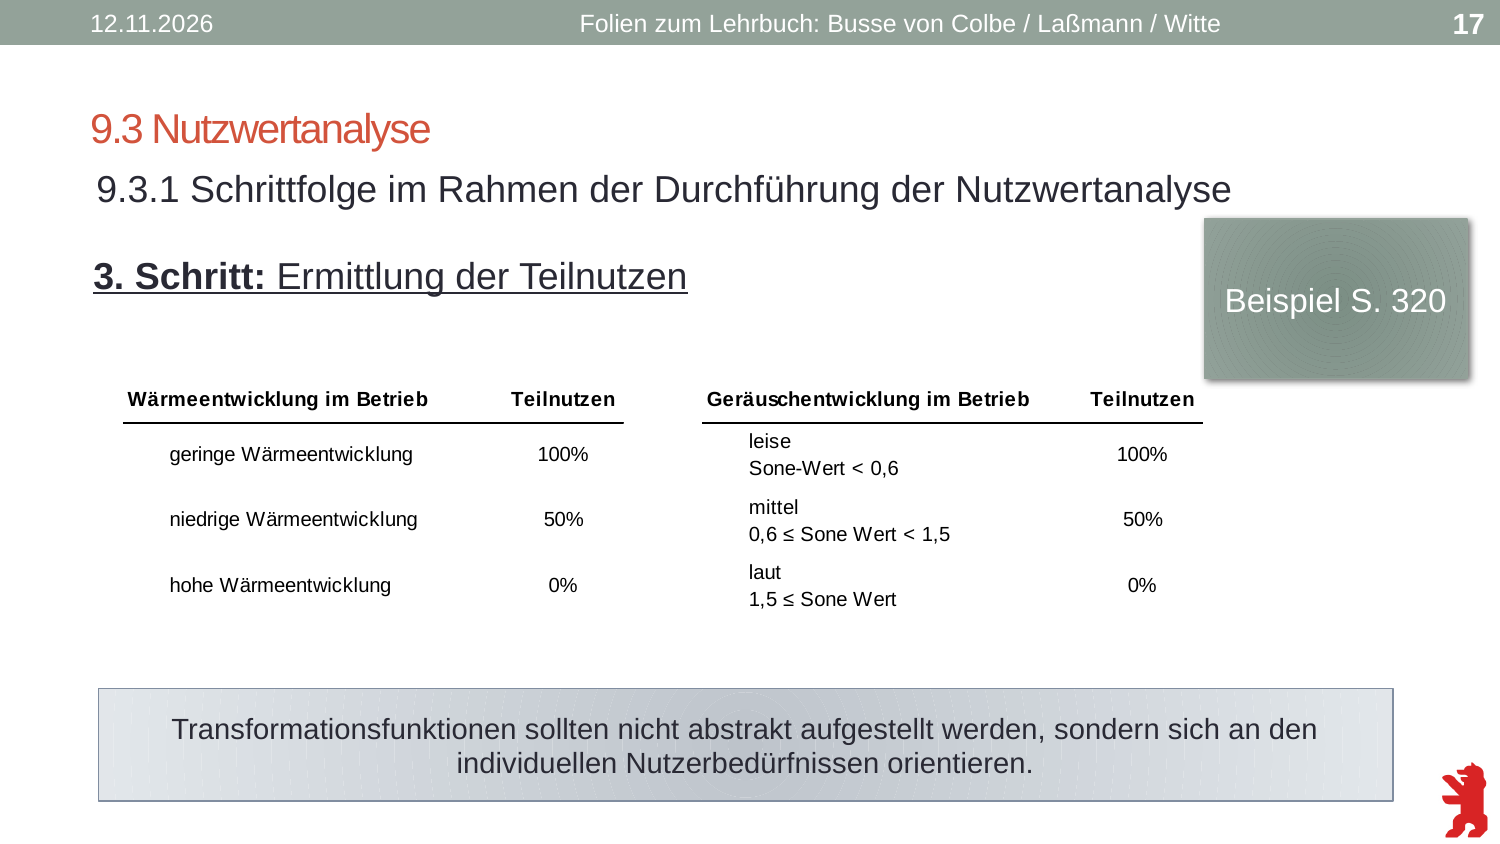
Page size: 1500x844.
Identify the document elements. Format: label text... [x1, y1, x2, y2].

text_box Beispiel S. 320 [1204, 218, 1468, 379]
text_box 9.3.1 Schrittfolge im Rahmen der Durchführung der Nutzwertanalyse [81, 157, 1248, 217]
footer Folien zum Lehrbuch: Busse von Colbe / Laßmann / Witte [562, 2, 1238, 43]
title 9.3 Nutzwertanalyse [75, 65, 1500, 188]
slide_number 17 [1325, 2, 1500, 43]
text_box 3. Schritt: Ermittlung der Teilnutzen [78, 244, 703, 305]
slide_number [75, 2, 550, 43]
picture [122, 378, 626, 622]
picture [701, 378, 1205, 622]
picture [1434, 760, 1500, 844]
text_box Transformationsfunktionen sollten nicht abstrakt aufgestellt werden, sondern sich an den individuellen Nutzerbedürfnissen orientieren. [98, 688, 1394, 802]
